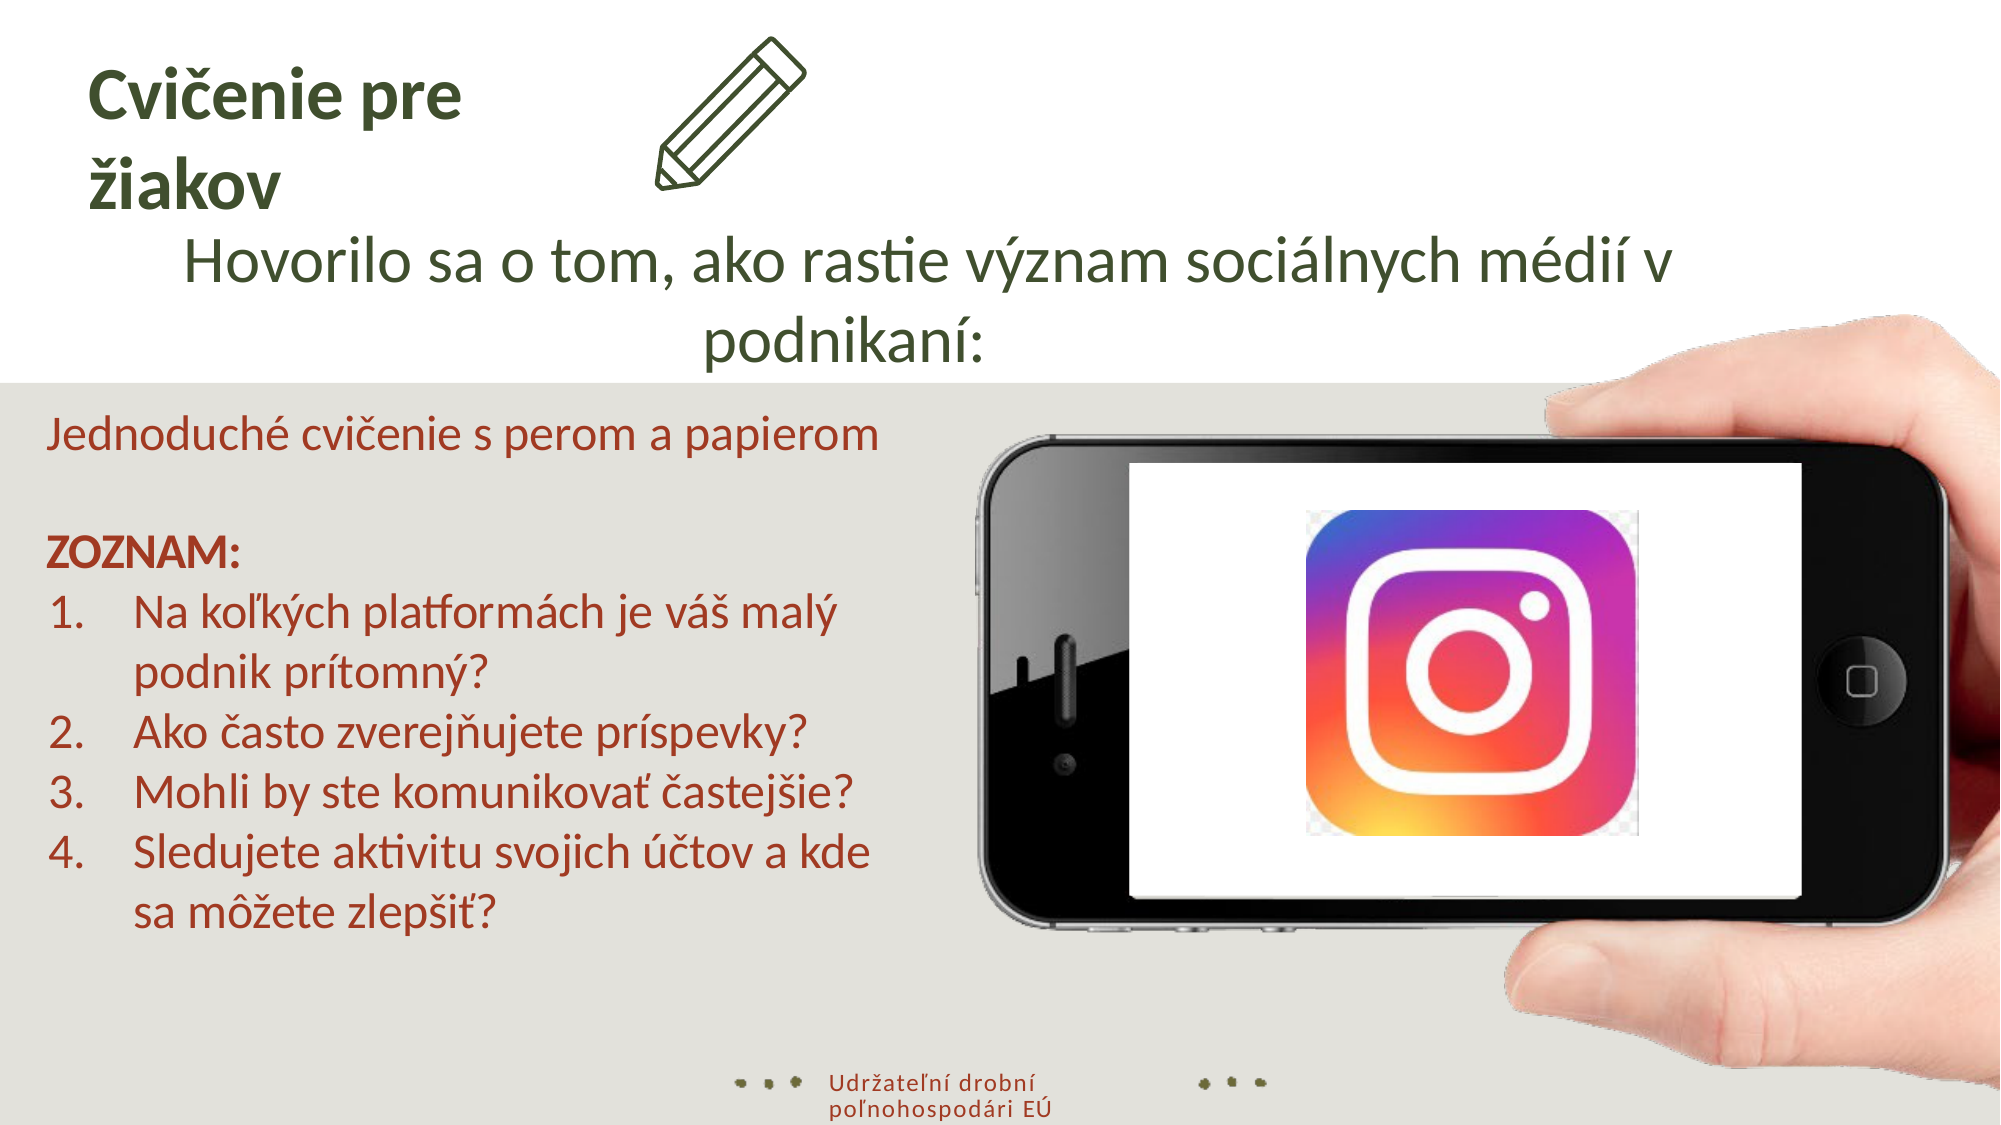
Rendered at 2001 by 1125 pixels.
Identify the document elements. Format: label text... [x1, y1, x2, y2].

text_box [654, 36, 808, 192]
text_box Hovorilo sa o tom, ako rastie význam sociálnych médií v podnikaní: Jednoduché cvičenie s perom a papierom ZOZNAM: Na koľkých platformách je váš malý podnik prítomný? Ako často zverejňujete príspevky? Mohli by ste komunikovať častejšie? Sledujete aktivitu svojich účtov a kde sa môžete zlepšiť? [46, 214, 1818, 314]
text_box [0, 314, 2000, 1125]
title Cvičenie pre žiakov [86, 42, 596, 214]
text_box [1129, 462, 1802, 896]
